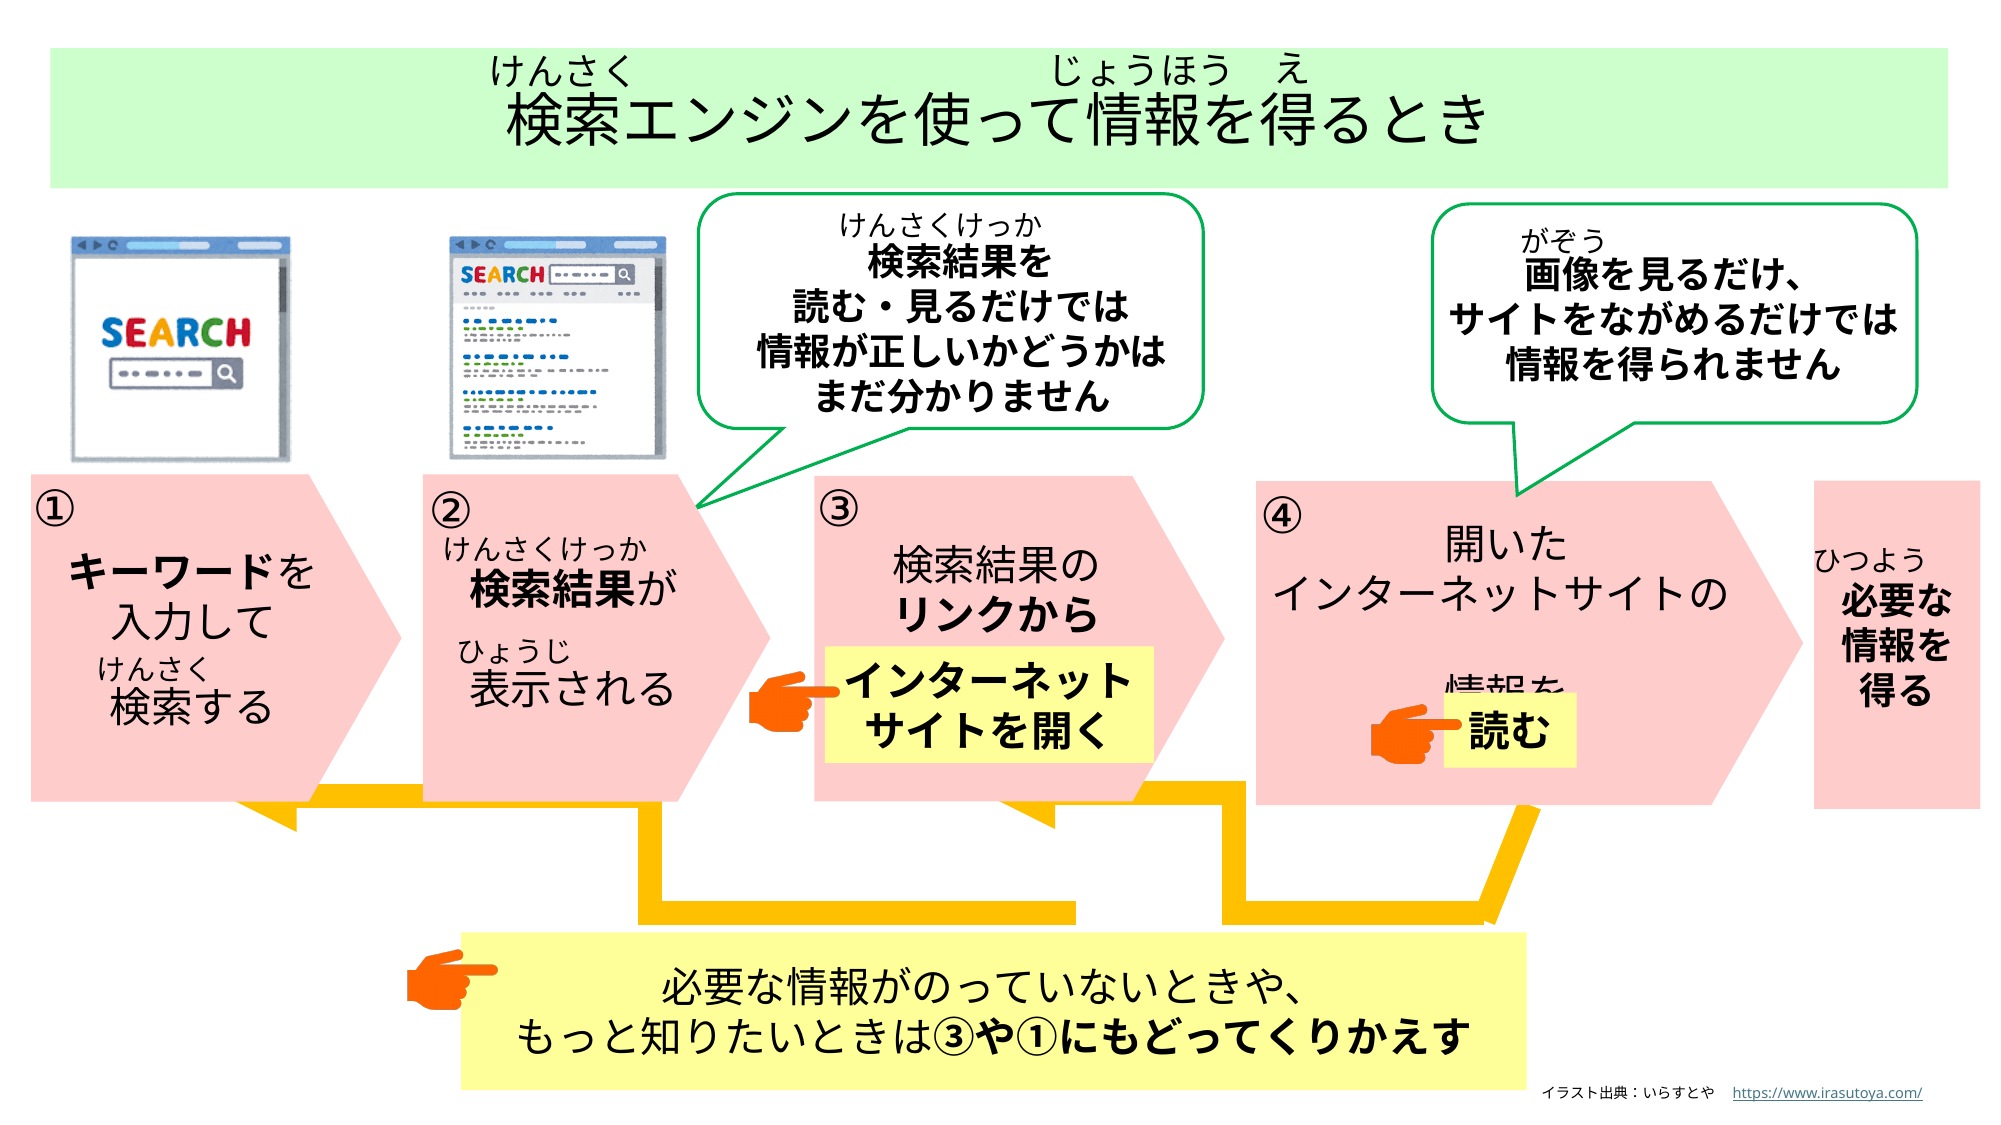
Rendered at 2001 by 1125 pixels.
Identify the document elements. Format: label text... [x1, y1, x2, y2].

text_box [1420, 203, 1927, 424]
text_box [1771, 480, 1981, 810]
picture [441, 232, 673, 453]
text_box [697, 193, 1205, 430]
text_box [223, 803, 1077, 914]
text_box え [1250, 37, 1335, 99]
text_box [17, 463, 389, 803]
text_box じょうほう [1030, 38, 1253, 100]
text_box 検索エンジンを使って情報を得るとき [49, 46, 1950, 190]
picture [63, 232, 298, 463]
text_box イラスト出典：いらすとや https://www.irasutoya.com/ [1526, 1076, 2000, 1112]
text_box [1077, 792, 1483, 914]
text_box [1244, 470, 1804, 806]
text_box けんさく [452, 40, 675, 101]
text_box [742, 463, 1226, 803]
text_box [401, 928, 1528, 1091]
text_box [389, 453, 772, 803]
